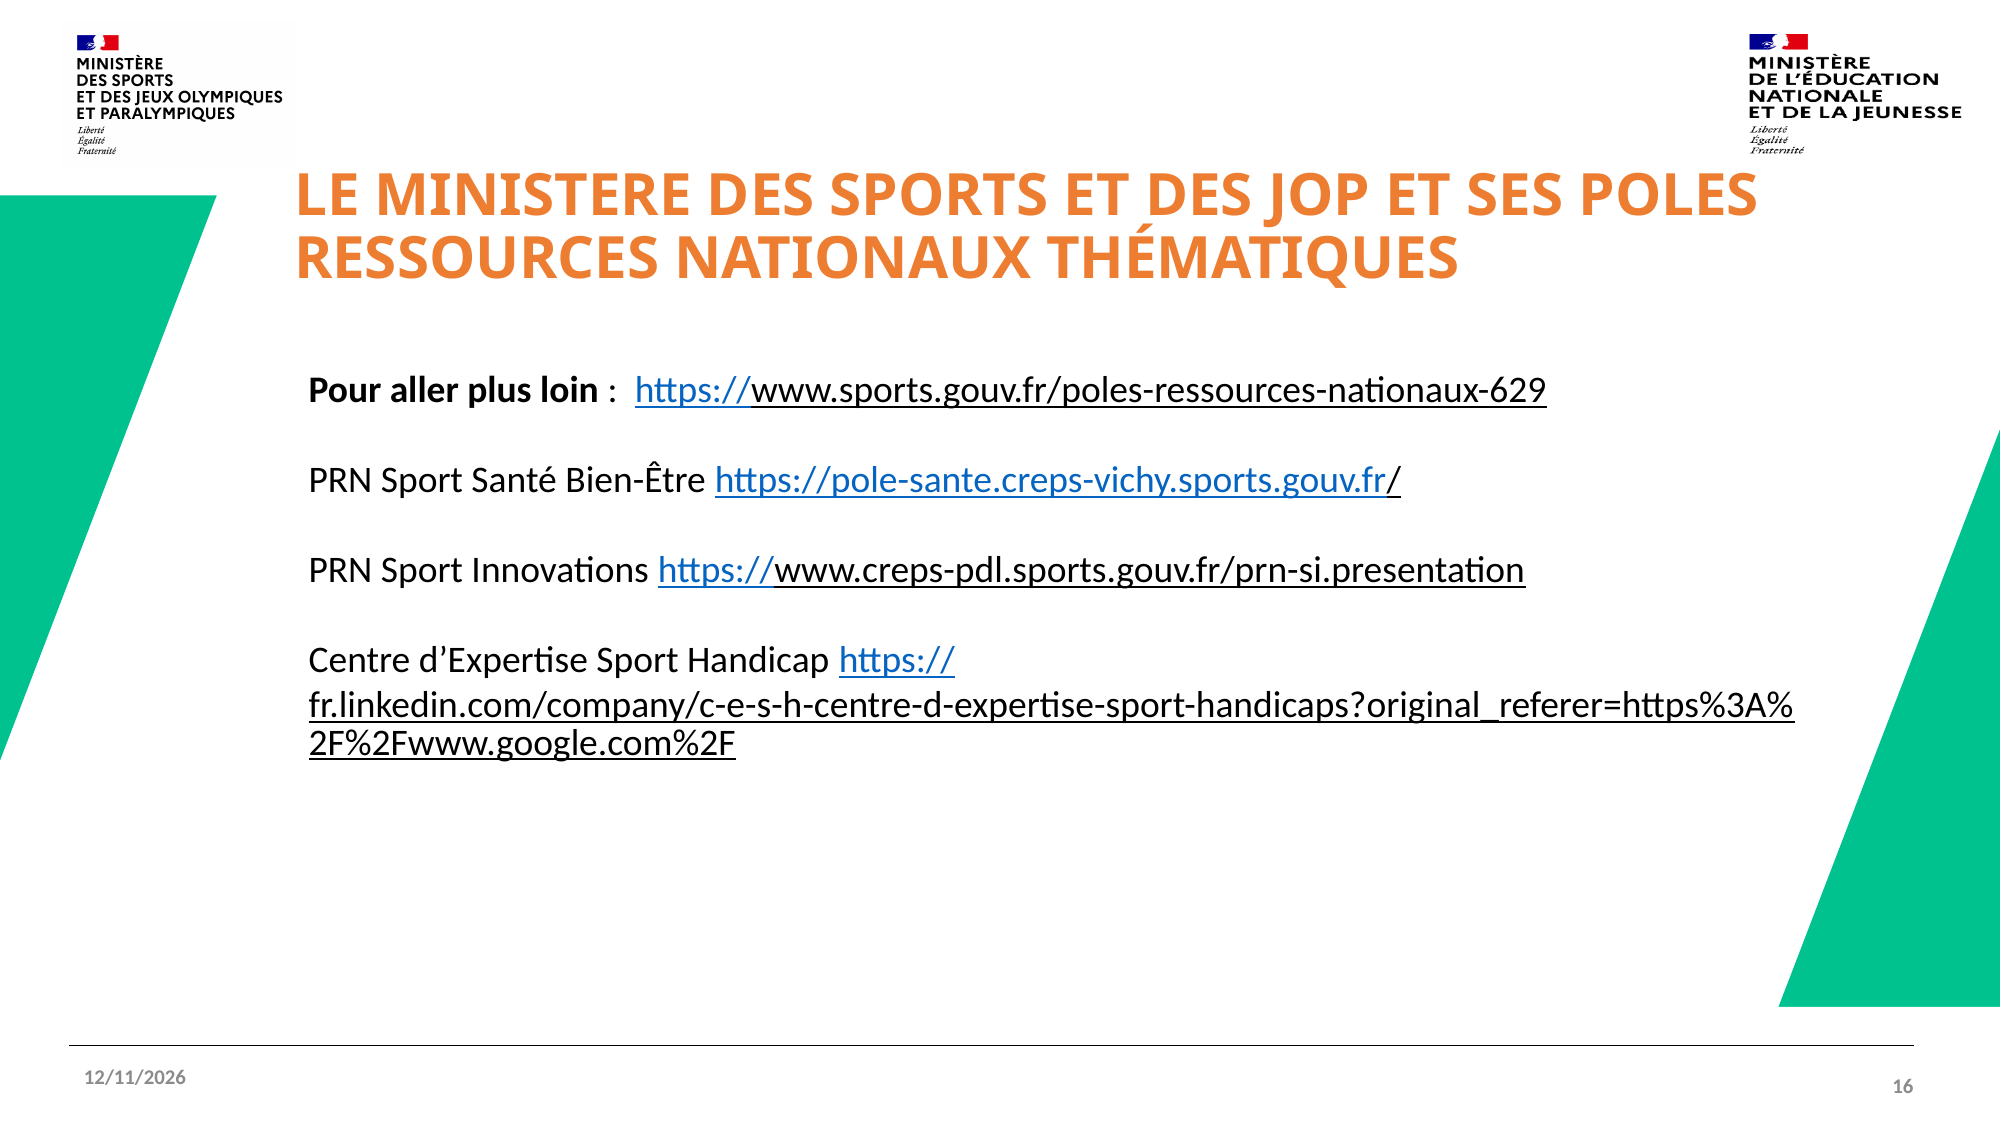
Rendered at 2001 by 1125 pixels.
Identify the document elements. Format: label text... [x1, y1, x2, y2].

picture [62, 20, 297, 169]
title LE MINISTERE DES SPORTS ET DES JOP ET SES POLES RESSOURCES NATIONAUX Thématiques [279, 154, 1914, 303]
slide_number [69, 1046, 519, 1107]
text_box Pour aller plus loin : https://www.sports.gouv.fr/poles-ressources-nationaux-629 PRN Sport Santé Bien-Être https://pole-sante.creps-vichy.sports.gouv.fr/ PRN Sport Innovations https://www.creps-pdl.sports.gouv.fr/prn-si.presentation Centre d’Expertise Sport Handicap https://fr.linkedin.com/company/c-e-s-h-centre-d-expertise-sport-handicaps?original_referer=https%3A%2F%2Fwww.google.com%2F [293, 357, 1813, 883]
picture [1749, 34, 1963, 155]
slide_number 16 [1618, 1046, 1914, 1125]
